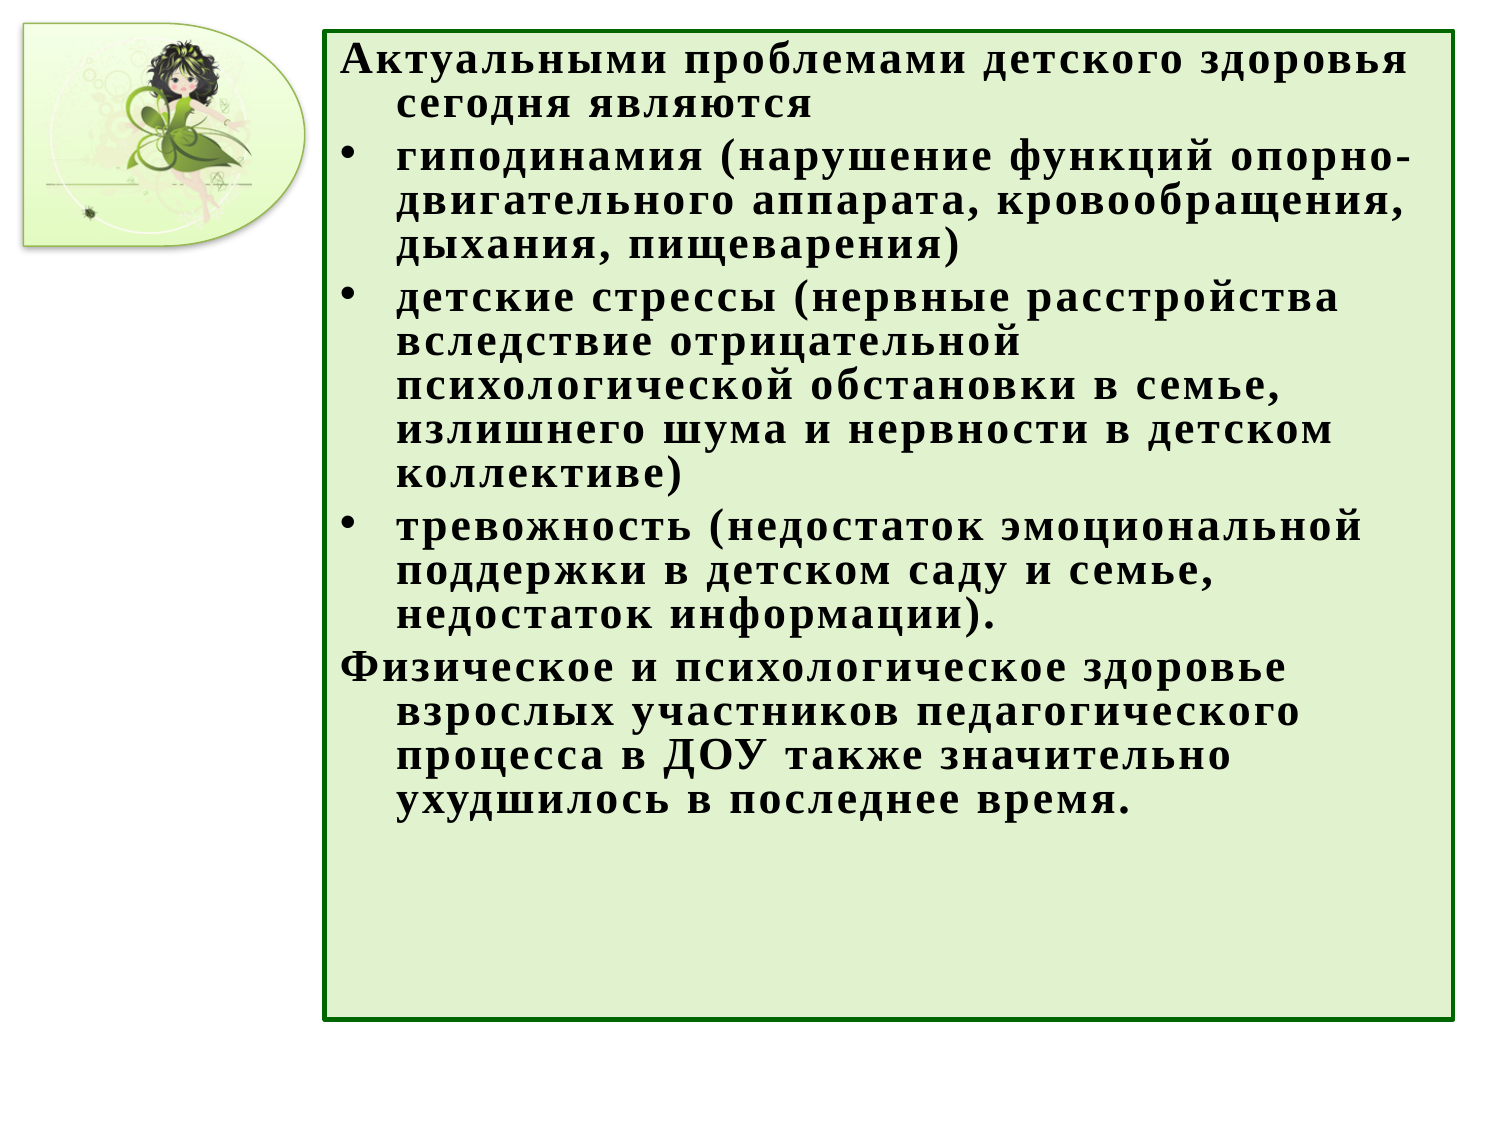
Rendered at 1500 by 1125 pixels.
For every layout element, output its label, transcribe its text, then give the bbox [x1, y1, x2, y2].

picture [46, 35, 252, 234]
list Актуальными проблемами детского здоровья сегодня являются гиподинамия (нарушение функций опорно-двигательного аппарата, кровообращения, дыхания, пищеварения) детские стрессы (нервные расстройства вследствие отрицательной психологической обстановки в семье, излишнего шума и нервности в детском коллективе) тревожность (недостаток эмоциональной поддержки в детском саду и семье, недостаток информации). Физическое и психологическое здоровье взрослых участников педагогического процесса в ДОУ также значительно ухудшилось в последнее время. [324, 30, 1454, 1021]
